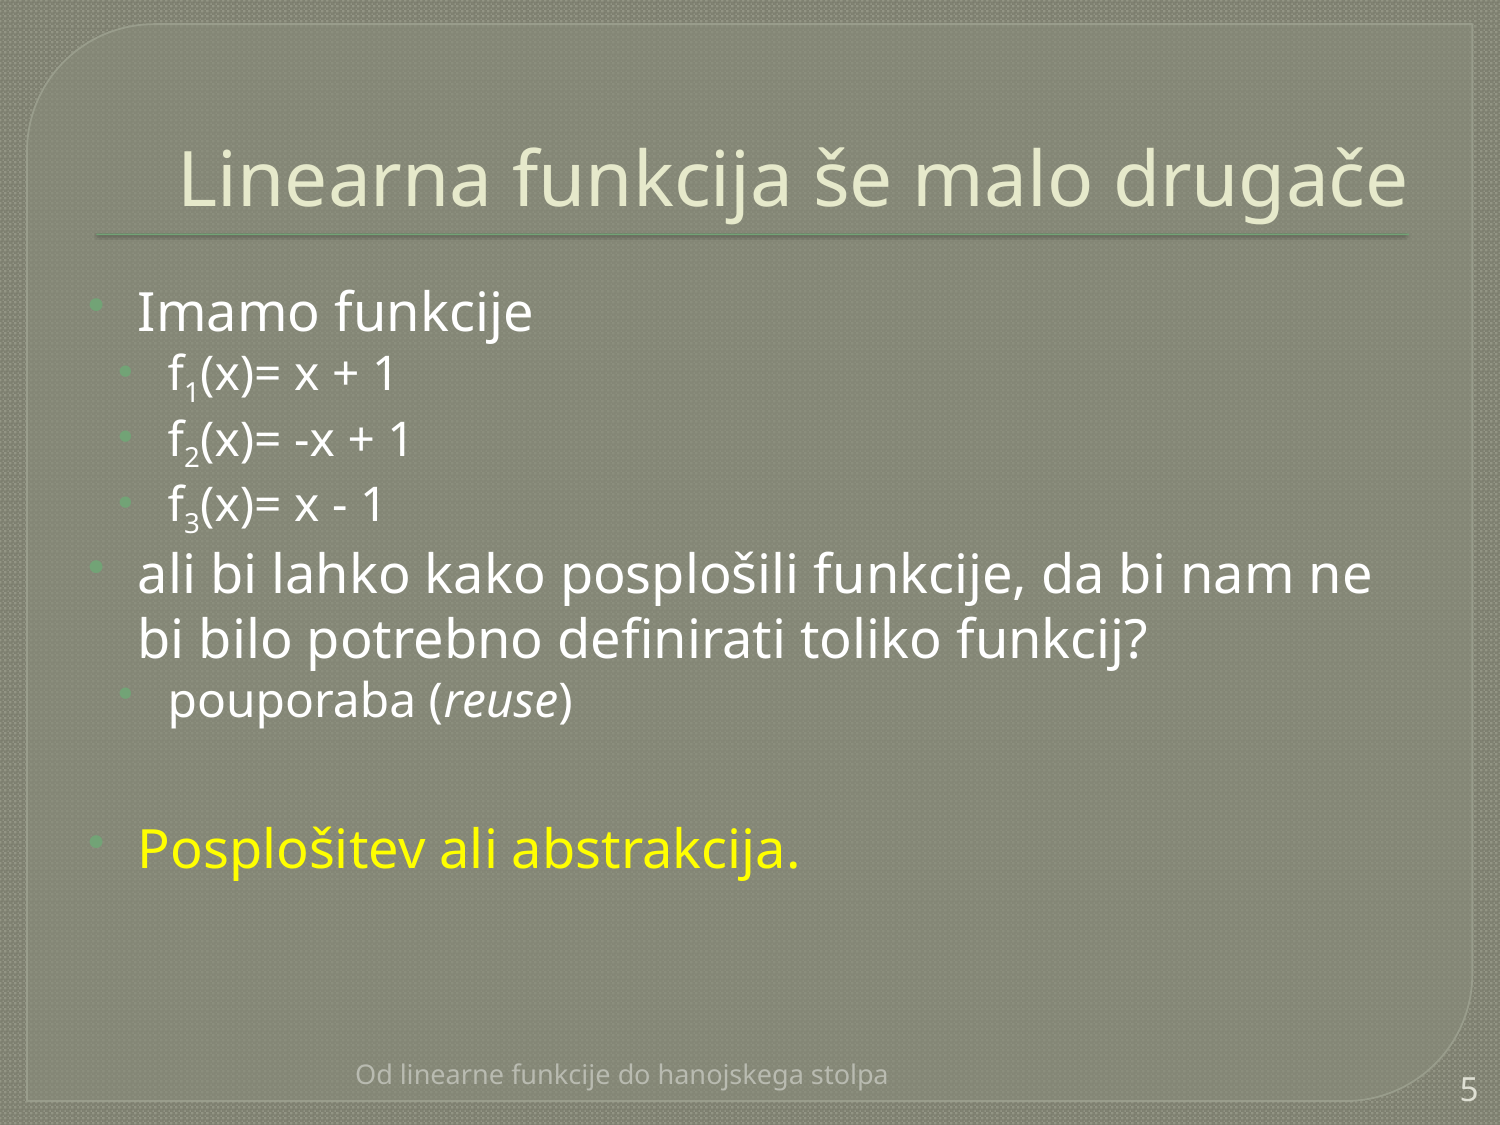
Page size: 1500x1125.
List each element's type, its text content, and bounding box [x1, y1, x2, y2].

slide_number 5 [1417, 1068, 1494, 1114]
list Imamo funkcije f1(x)= x + 1 f2(x)= -x + 1 f3(x)= x - 1 ali bi lahko kako posplošili funkcije, da bi nam ne bi bilo potrebno definirati toliko funkcij? pouporaba (reuse) Posplošitev ali abstrakcija. [75, 270, 1425, 1013]
title Linearna funkcija še malo drugače [75, 41, 1425, 230]
footer Od linearne funkcije do hanojskega stolpa [212, 1050, 904, 1095]
